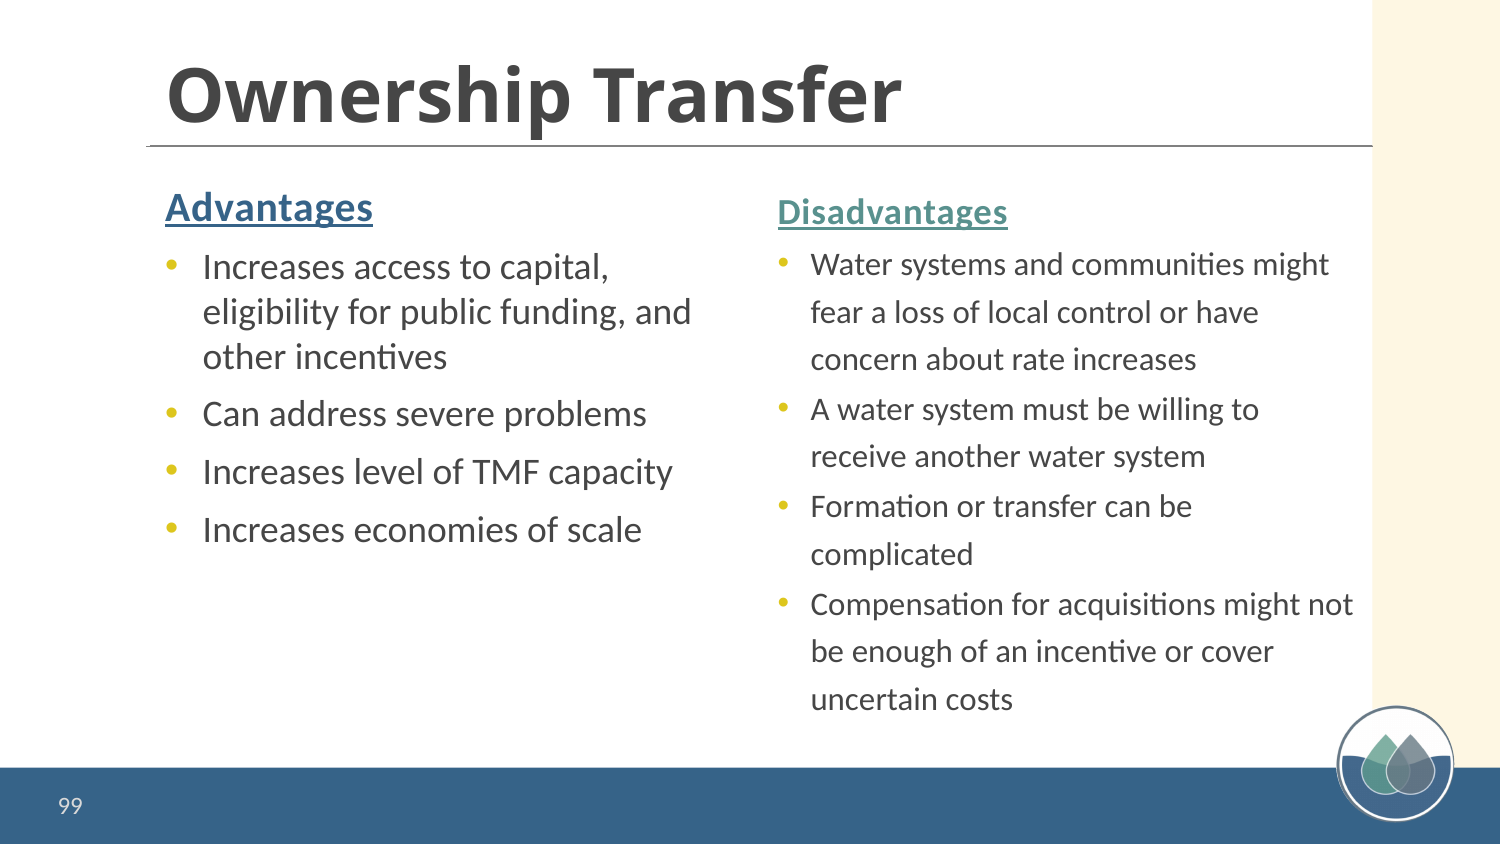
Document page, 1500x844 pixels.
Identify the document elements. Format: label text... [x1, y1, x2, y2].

title Ownership Transfer [150, 21, 1373, 146]
list Disadvantages Water systems and communities might fear a loss of local control or have concern about rate increases A water system must be willing to receive another water system Formation or transfer can be complicated Compensation for acquisitions might not be enough of an incentive or cover uncertain costs [762, 171, 1373, 734]
list Advantages Increases access to capital, eligibility for public funding, and other incentives Can address severe problems Increases level of TMF capacity Increases economies of scale [150, 171, 744, 734]
slide_number 99 [16, 782, 124, 828]
